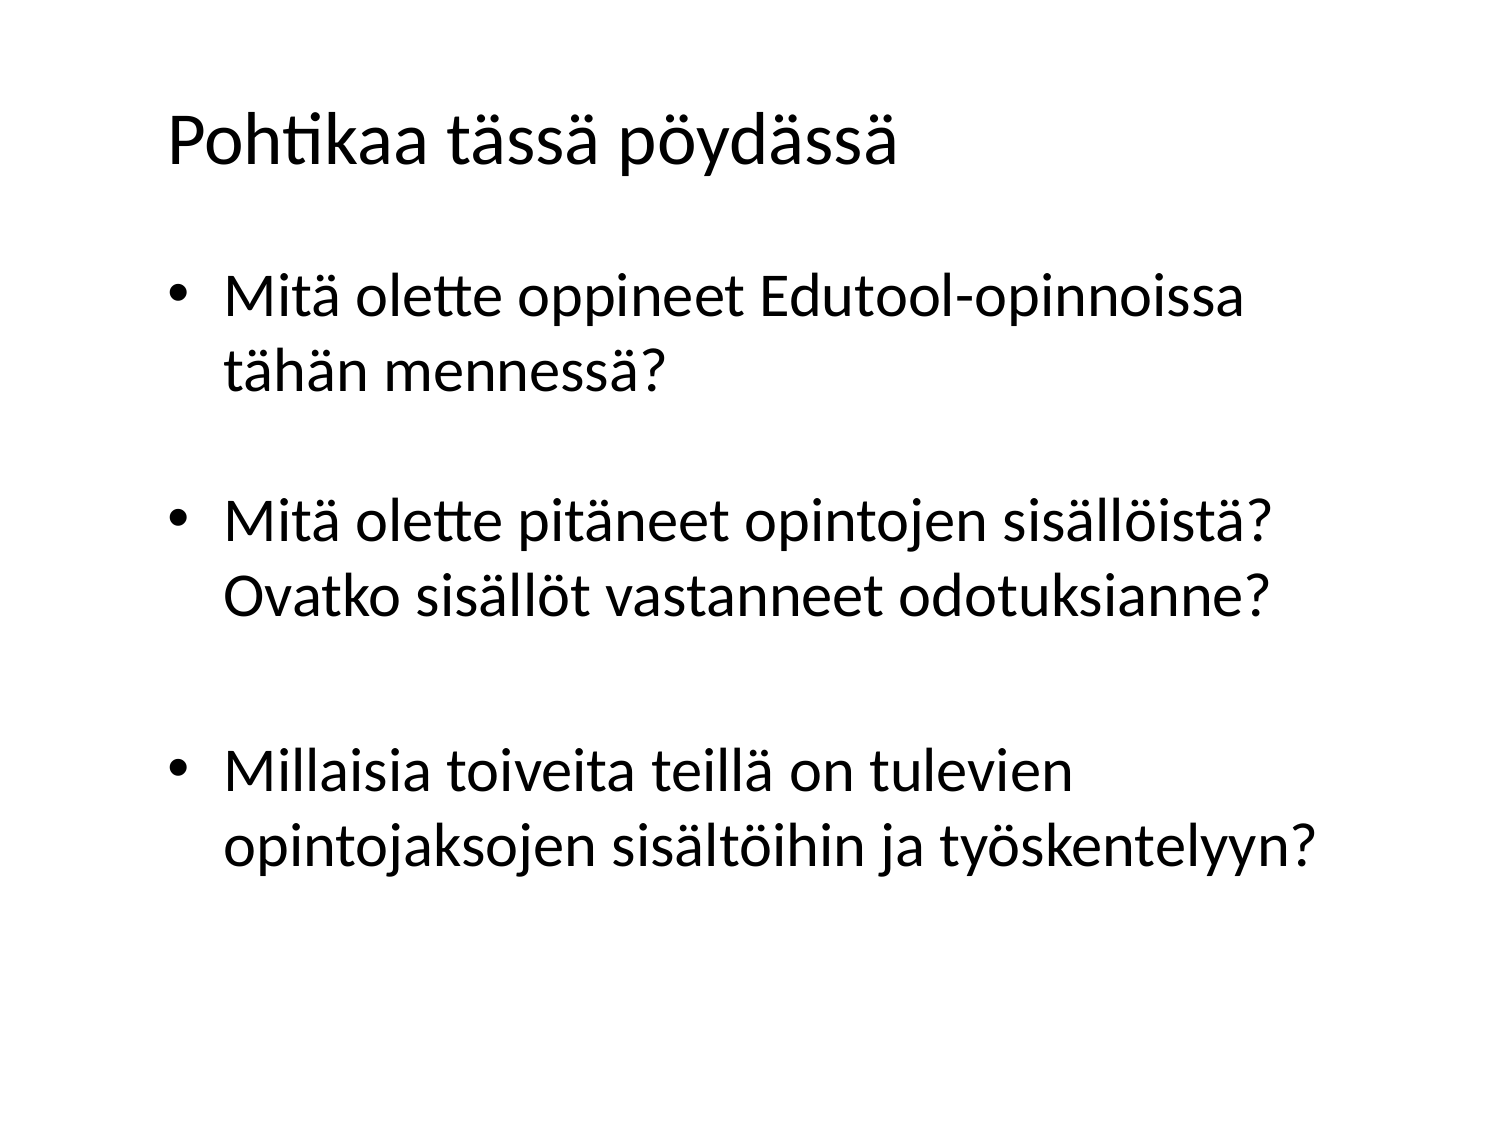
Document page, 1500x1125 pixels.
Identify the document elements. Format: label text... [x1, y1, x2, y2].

list Pohtikaa tässä pöydässä Mitä olette oppineet Edutool-opinnoissa tähän mennessä? Mitä olette pitäneet opintojen sisällöistä? Ovatko sisällöt vastanneet odotuksianne? Millaisia toiveita teillä on tulevien opintojaksojen sisältöihin ja työskentelyyn? [152, 82, 1354, 912]
